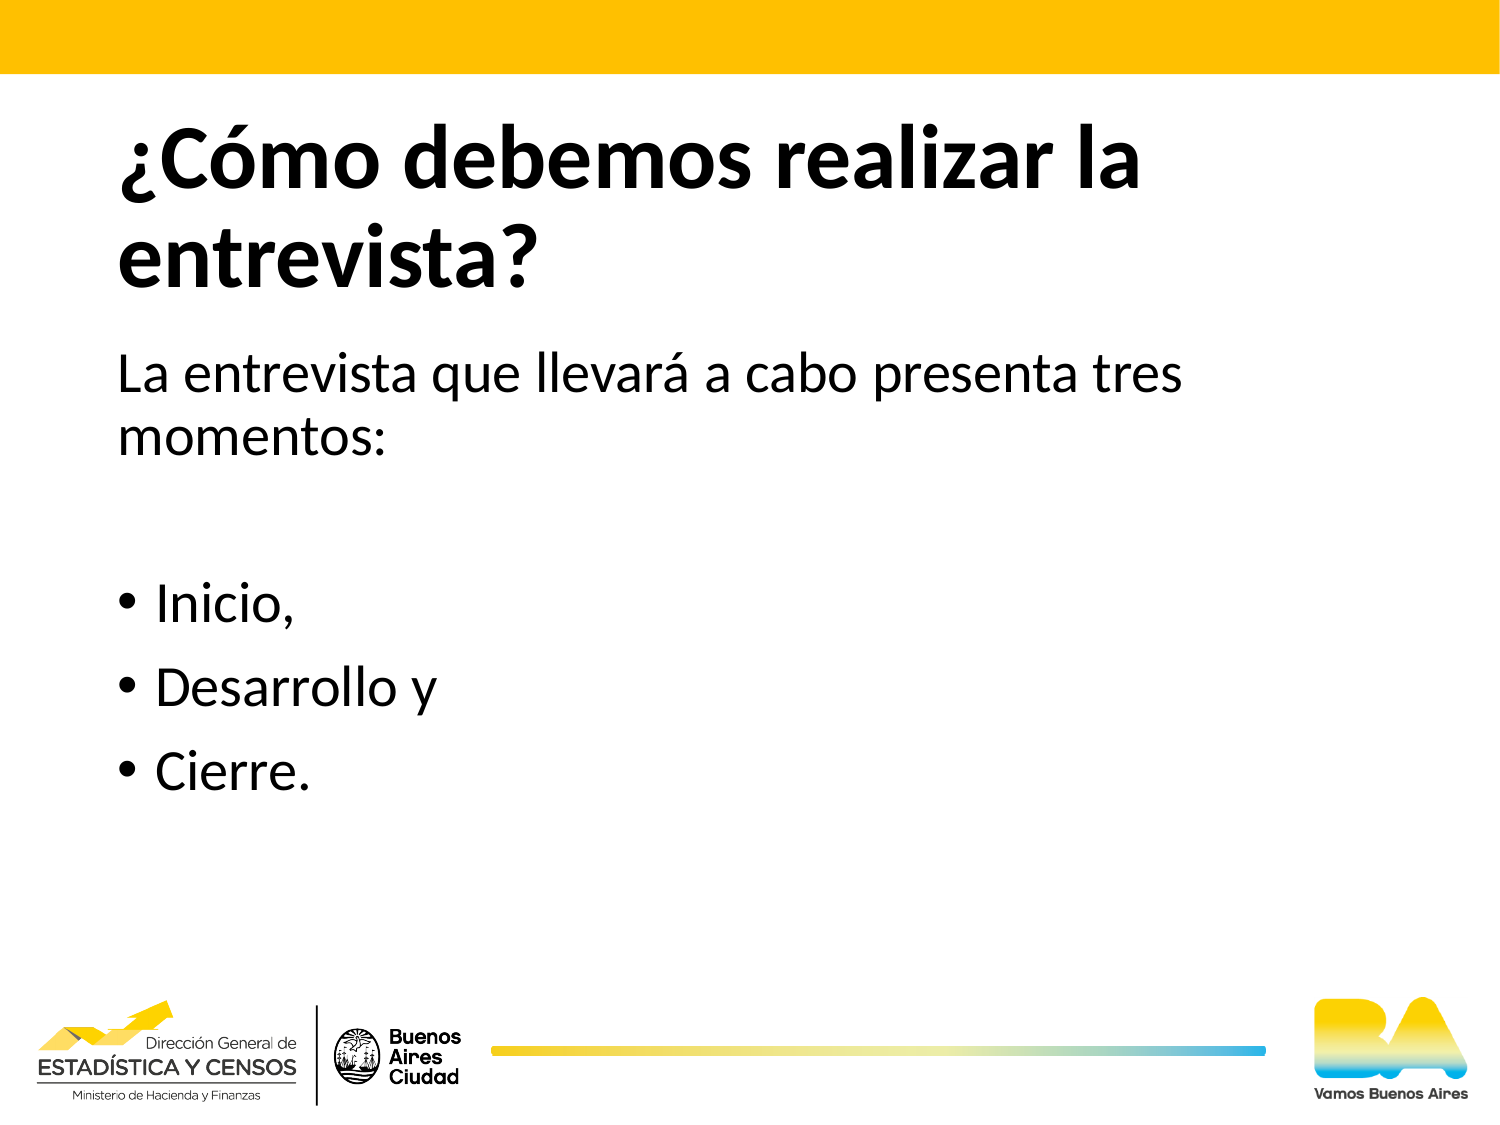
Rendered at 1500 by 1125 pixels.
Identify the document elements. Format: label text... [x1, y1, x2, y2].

title ¿Cómo debemos realizar la entrevista? [102, 99, 1397, 317]
picture [1314, 997, 1468, 1099]
text_box [0, 0, 1500, 75]
picture [491, 1046, 1266, 1056]
list La entrevista que llevará a cabo presenta tres momentos: Inicio, Desarrollo y Cierre. [102, 334, 1397, 1049]
picture [25, 988, 488, 1112]
